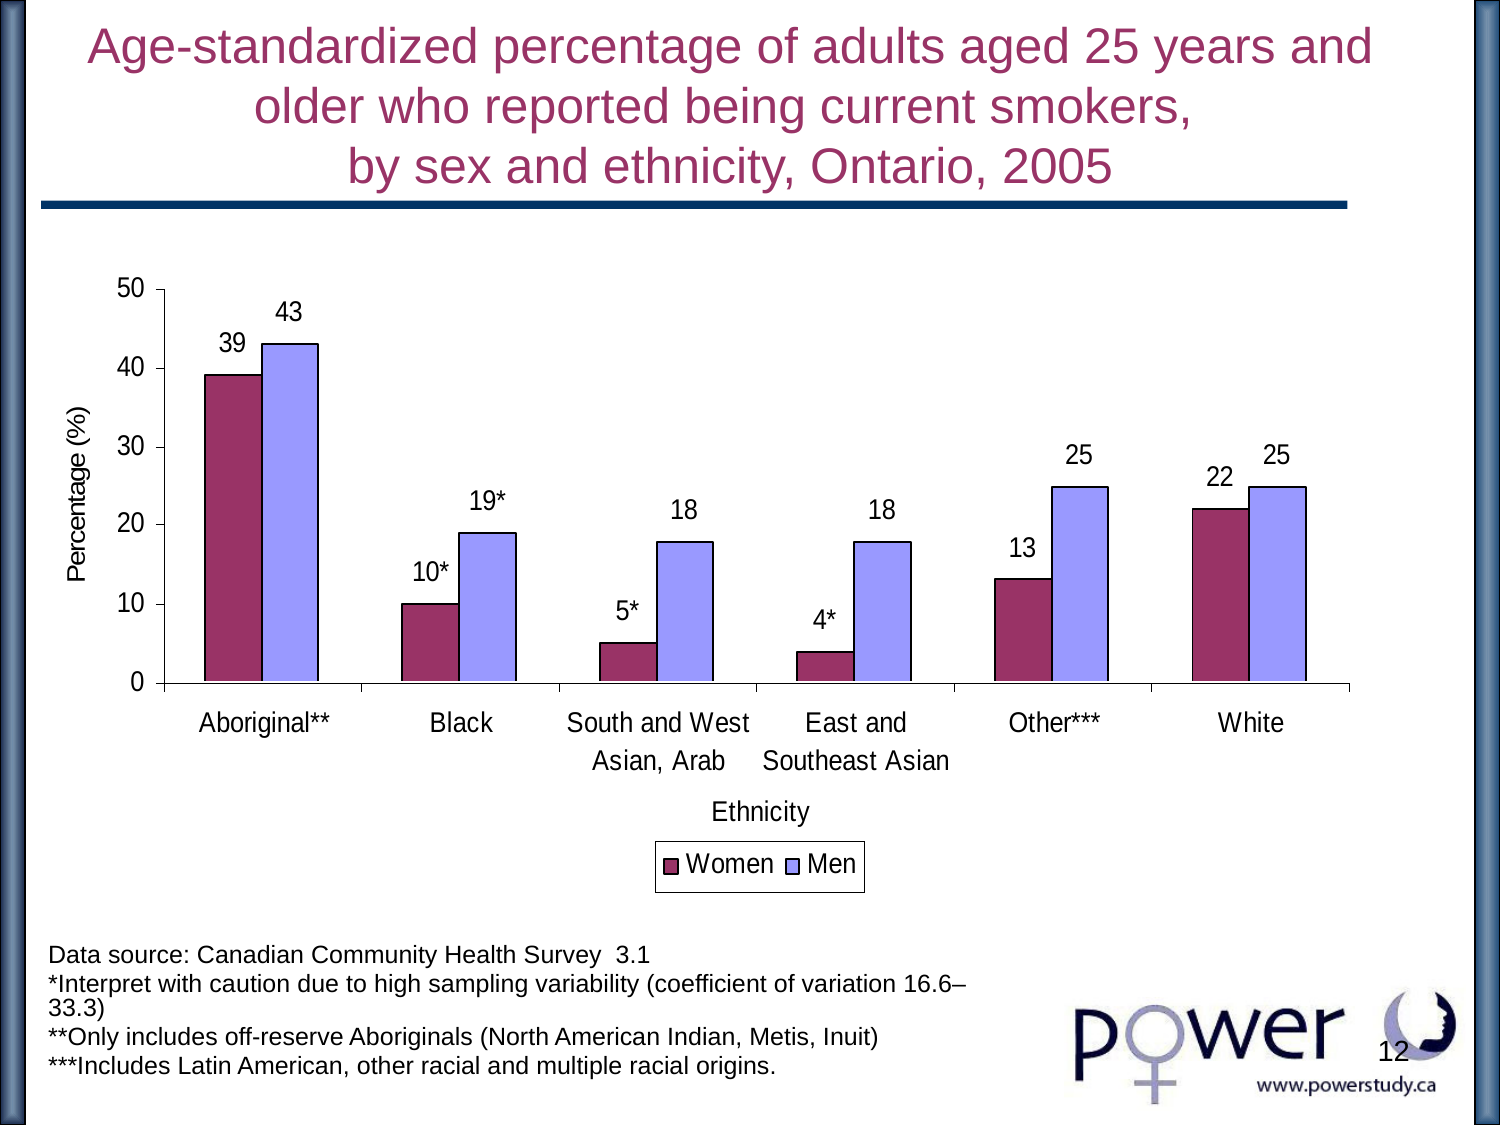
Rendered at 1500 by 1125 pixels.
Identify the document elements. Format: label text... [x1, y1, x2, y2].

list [38, 253, 1377, 912]
text_box Data source: Canadian Community Health Survey 3.1 *Interpret with caution due to high sampling variability (coefficient of variation 16.6–33.3) **Only includes off-reserve Aboriginals (North American Indian, Metis, Inuit) ***Includes Latin American, other racial and multiple racial origins. [33, 937, 1000, 1087]
slide_number 12 [1074, 1024, 1426, 1103]
picture [1064, 979, 1466, 1111]
title Age-standardized percentage of adults aged 25 years and older who reported being current smokers, by sex and ethnicity, Ontario, 2005 [66, 37, 1395, 169]
